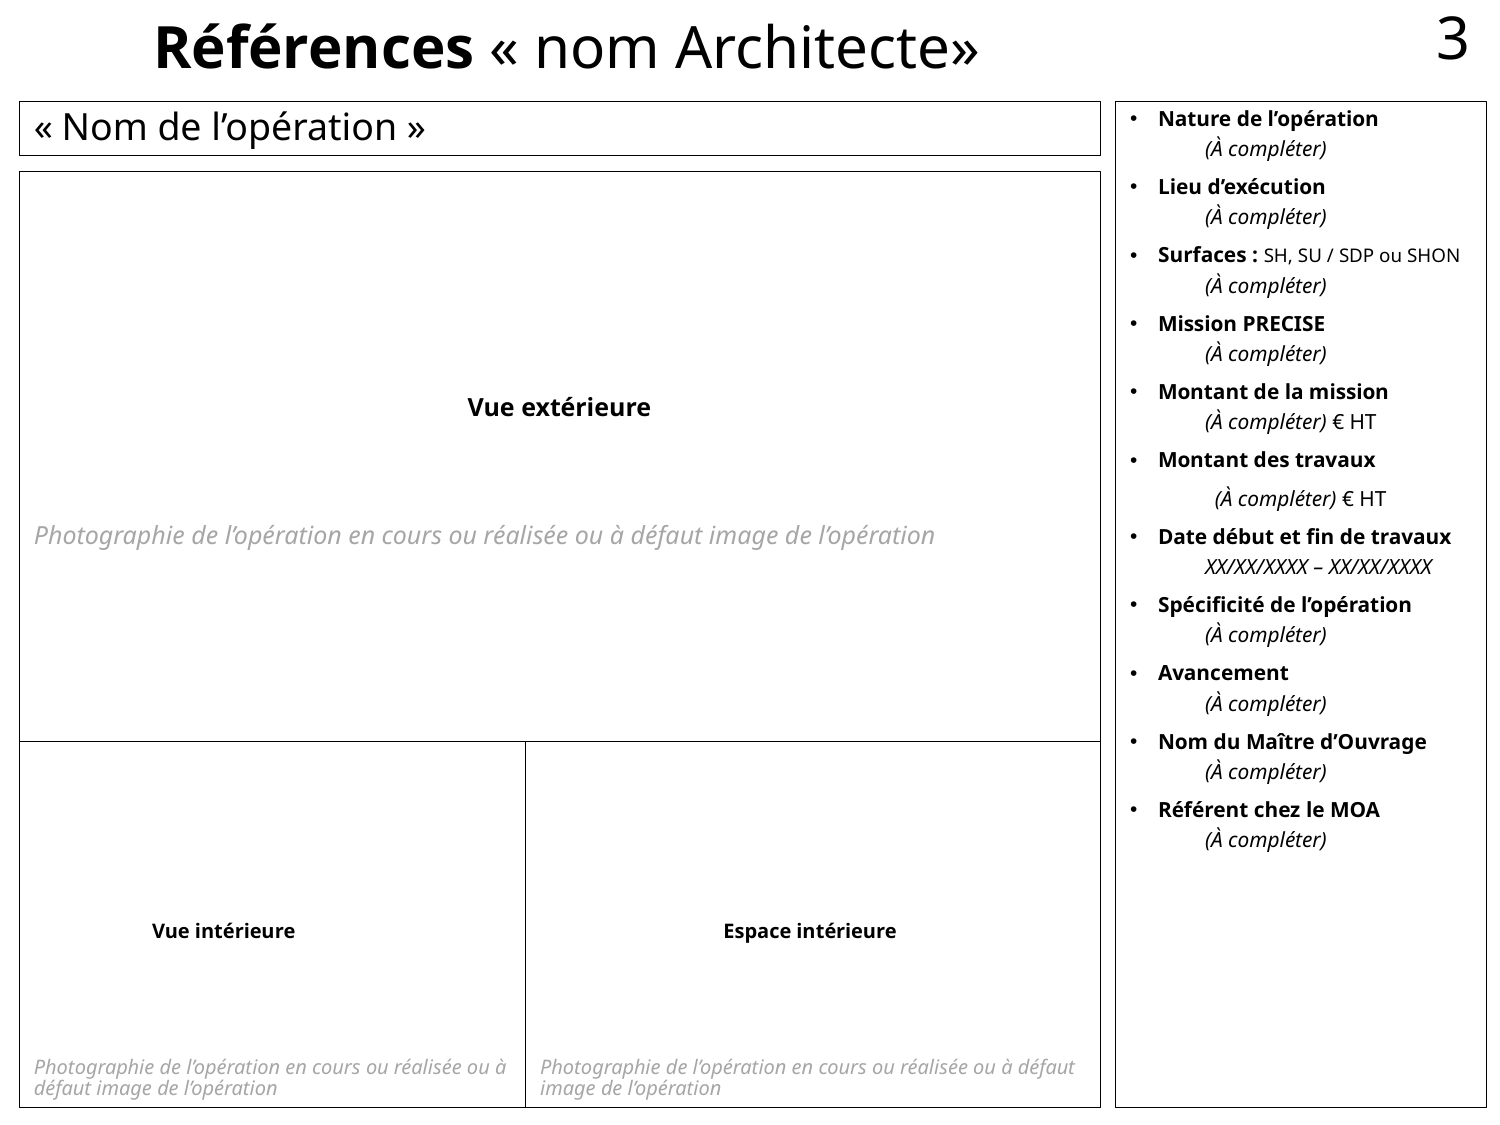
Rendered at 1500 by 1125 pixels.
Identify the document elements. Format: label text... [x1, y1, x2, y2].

list « Nom de l’opération » [18, 101, 1101, 156]
list Nature de l’opération (À compléter) Lieu d’exécution (À compléter) Surfaces : SH, SU / SDP ou SHON (À compléter) Mission PRECISE (À compléter) Montant de la mission (À compléter) € HT Montant des travaux (À compléter) € HT Date début et fin de travaux XX/XX/XXXX – XX/XX/XXXX Spécificité de l’opération (À compléter) Avancement (À compléter) Nom du Maître d’Ouvrage (À compléter) Référent chez le MOA (À compléter) [1115, 100, 1486, 1108]
list Vue extérieure Photographie de l’opération en cours ou réalisée ou à défaut image de l’opération [18, 171, 1101, 741]
text_box Références « nom Architecte» [0, 0, 1134, 101]
text_box Vue intérieure Photographie de l’opération en cours ou réalisée ou à défaut image de l’opération [18, 741, 525, 1108]
list 3 [1407, 1, 1500, 81]
text_box Espace intérieure Photographie de l’opération en cours ou réalisée ou à défaut image de l’opération [525, 741, 1101, 1108]
